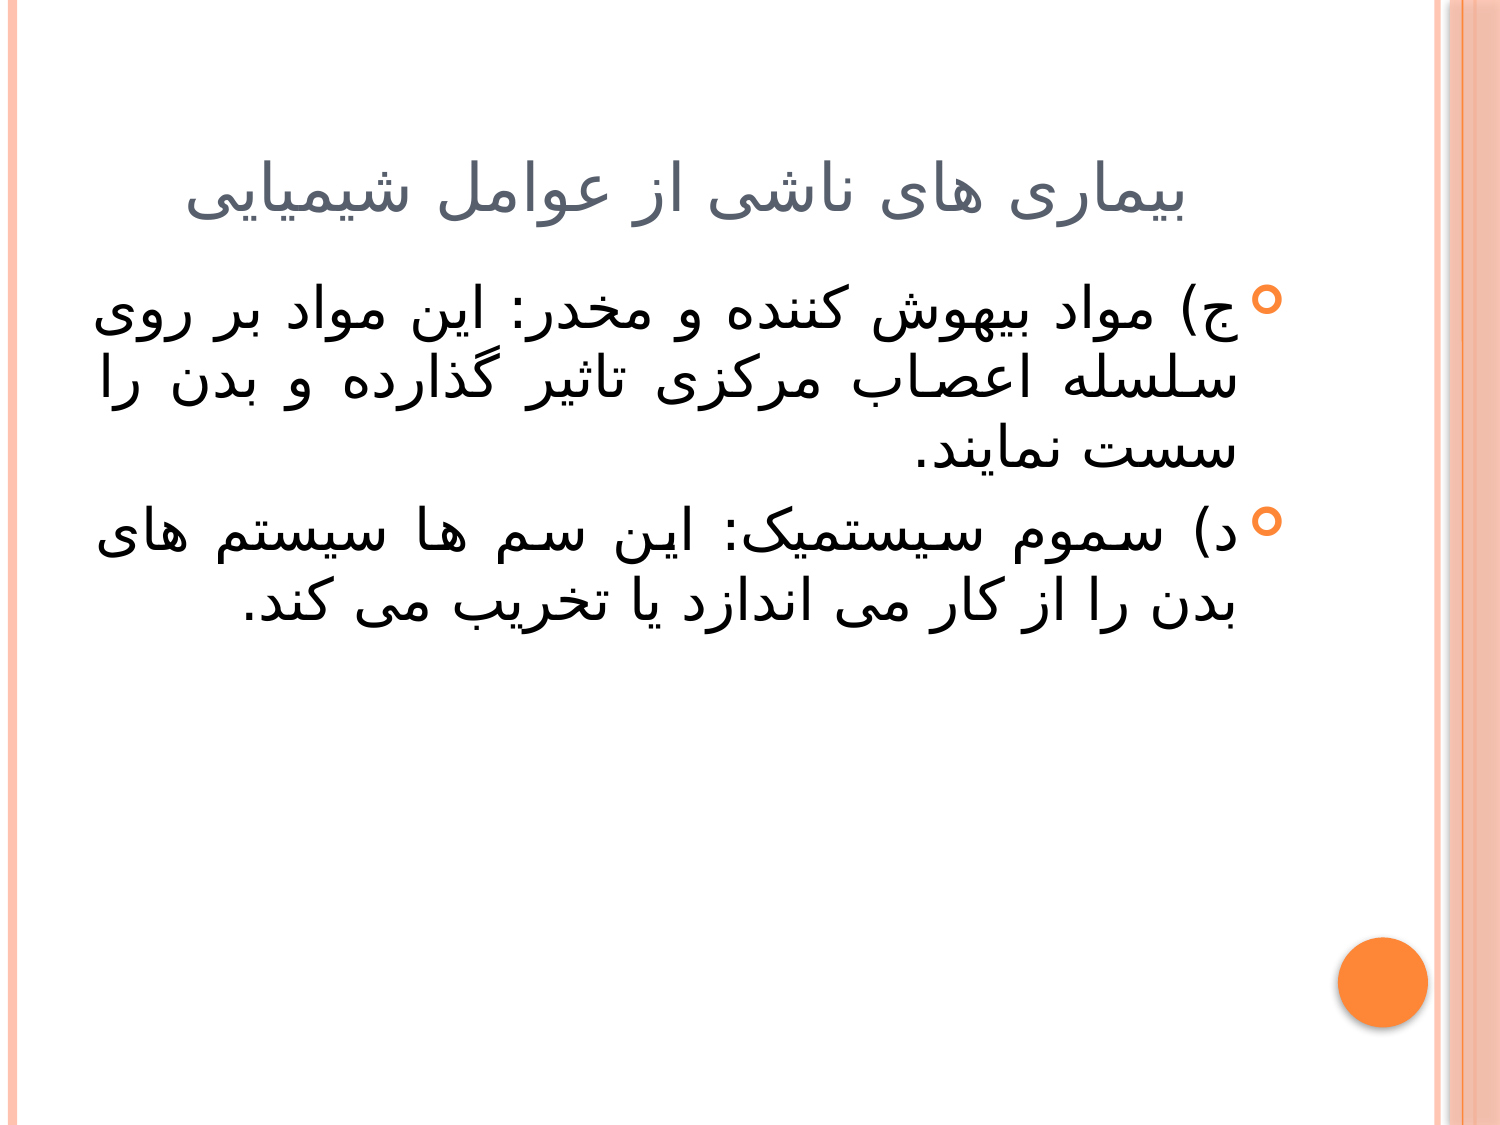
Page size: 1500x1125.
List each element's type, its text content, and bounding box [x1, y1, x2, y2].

list ج) مواد بیهوش کننده و مخدر: این مواد بر روی سلسله اعصاب مرکزی تاثیر گذارده و بدن را سست نمایند. د) سموم سیستمیک: این سم ها سیستم های بدن را از کار می اندازد یا تخریب می کند. [75, 262, 1300, 1062]
title بیماری های ناشی از عوامل شیمیایی [75, 45, 1300, 233]
